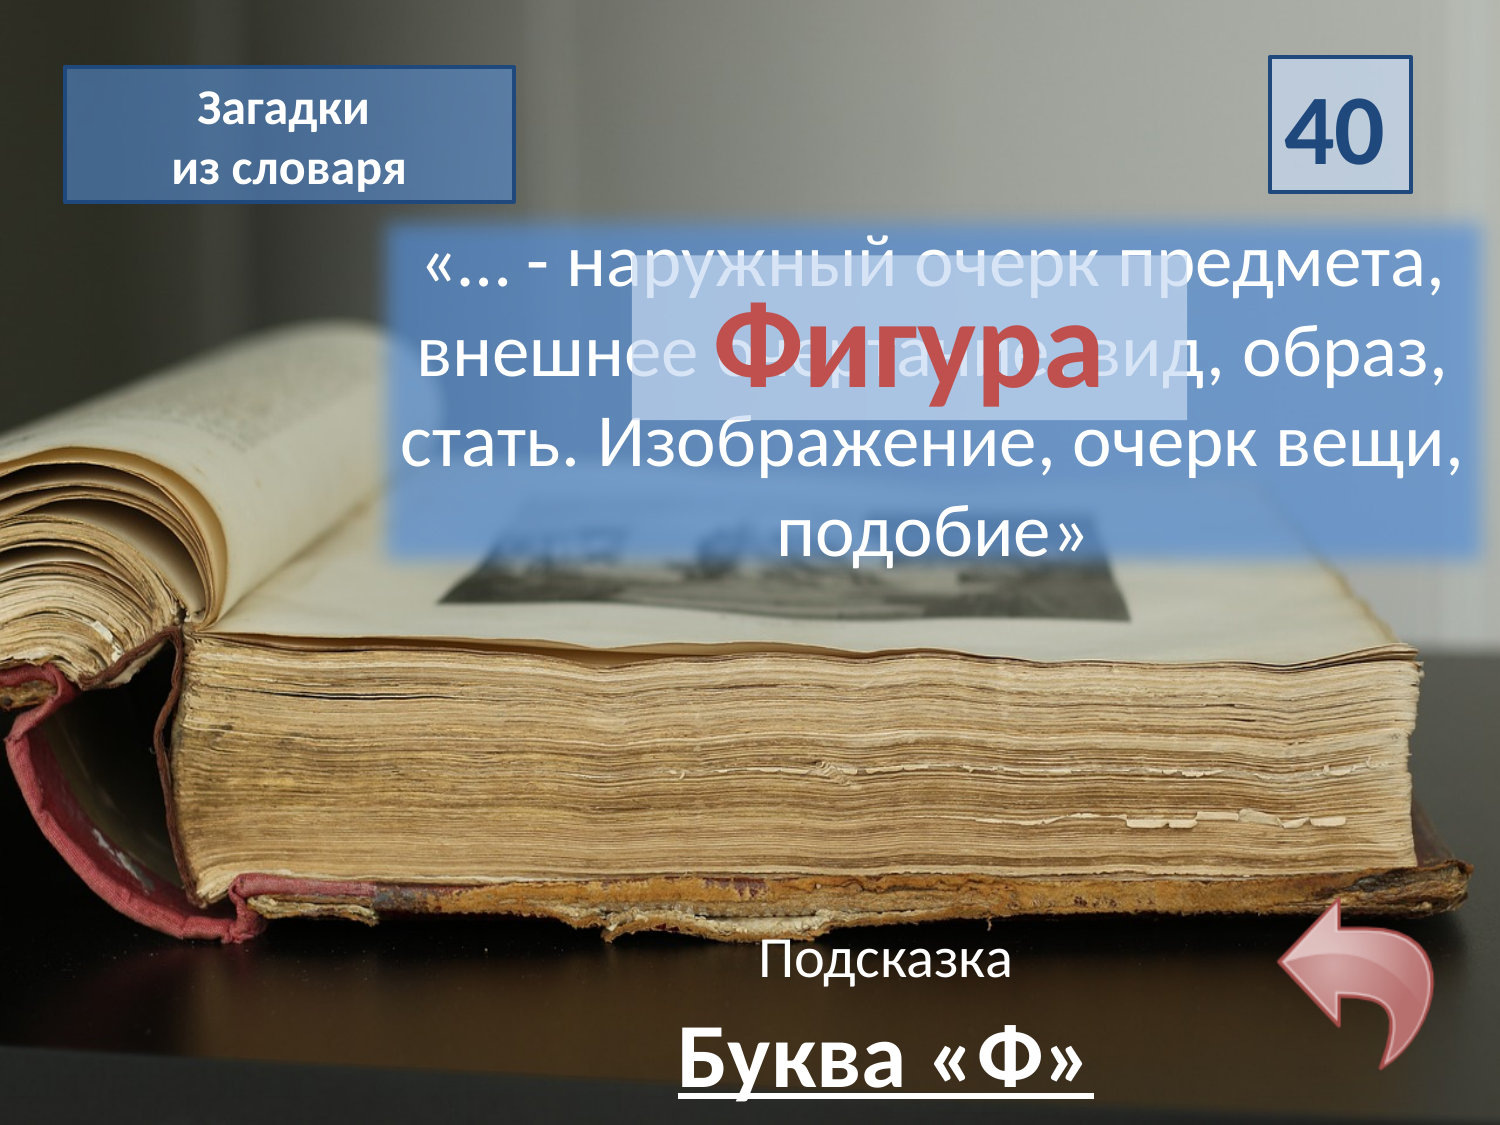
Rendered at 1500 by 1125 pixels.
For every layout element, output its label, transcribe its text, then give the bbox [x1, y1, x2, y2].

text_box Подсказка Буква «Ф» [625, 878, 1147, 1113]
text_box 40 [1268, 55, 1413, 194]
text_box Загадки из словаря [63, 65, 516, 204]
picture [0, 0, 1500, 1125]
text_box Фигура [631, 255, 1188, 421]
text_box «… - наружный очерк предмета, внешнее очертание, вид, образ, стать. Изображение, очерк вещи, подобие» [402, 240, 1466, 544]
